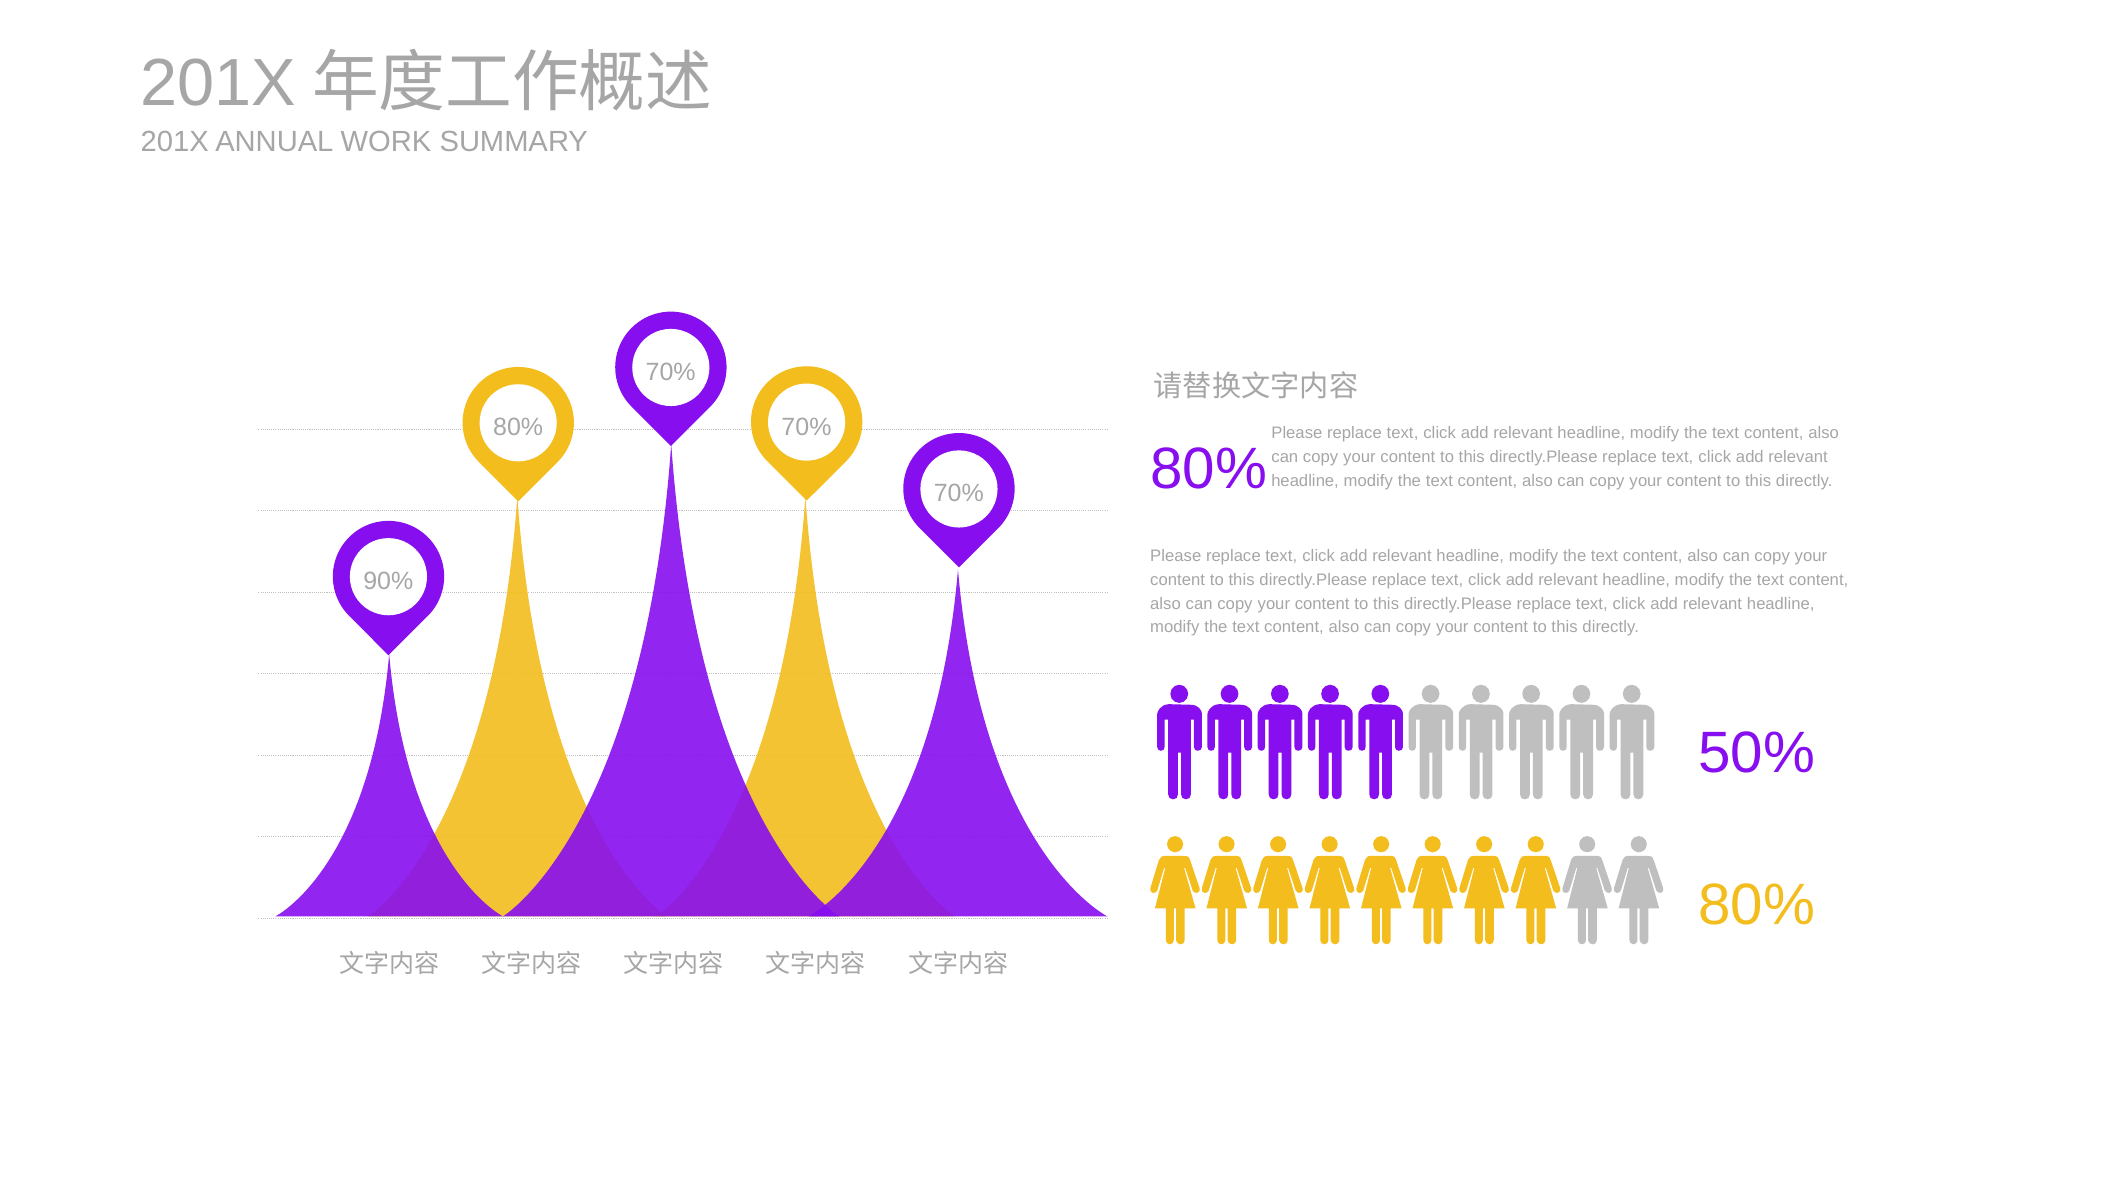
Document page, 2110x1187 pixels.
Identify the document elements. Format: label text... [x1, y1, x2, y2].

text_box 文字内容 [339, 941, 440, 978]
text_box 201X ANNUAL WORK SUMMARY [140, 122, 602, 158]
text_box 文字内容 [765, 941, 866, 978]
text_box 文字内容 [481, 941, 582, 978]
text_box 80% [1150, 416, 1268, 501]
text_box 文字内容 [623, 941, 724, 978]
text_box 请替换文字内容 [1153, 360, 1463, 403]
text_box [615, 311, 727, 423]
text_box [258, 429, 1108, 919]
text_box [462, 366, 574, 479]
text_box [1157, 684, 1655, 800]
text_box 201X年度工作概述 [140, 38, 789, 119]
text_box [750, 366, 863, 478]
text_box 80% [1698, 852, 1816, 937]
text_box 50% [1698, 700, 1816, 785]
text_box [1149, 836, 1664, 945]
text_box Please replace text, click add relevant headline, modify the text content, also can copy your content to this directly.Please replace text, click add relevant headline, modify the text content, also can copy your content to this directly.Please replace text, click add relevant headline, modify the text content, also can copy your content to this directly. [1150, 540, 1850, 637]
text_box Please replace text, click add relevant headline, modify the text content, also can copy your content to this directly.Please replace text, click add relevant headline, modify the text content, also can copy your content to this directly. [1271, 417, 1850, 490]
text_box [332, 520, 445, 633]
text_box 文字内容 [907, 941, 1009, 978]
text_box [903, 433, 1015, 545]
